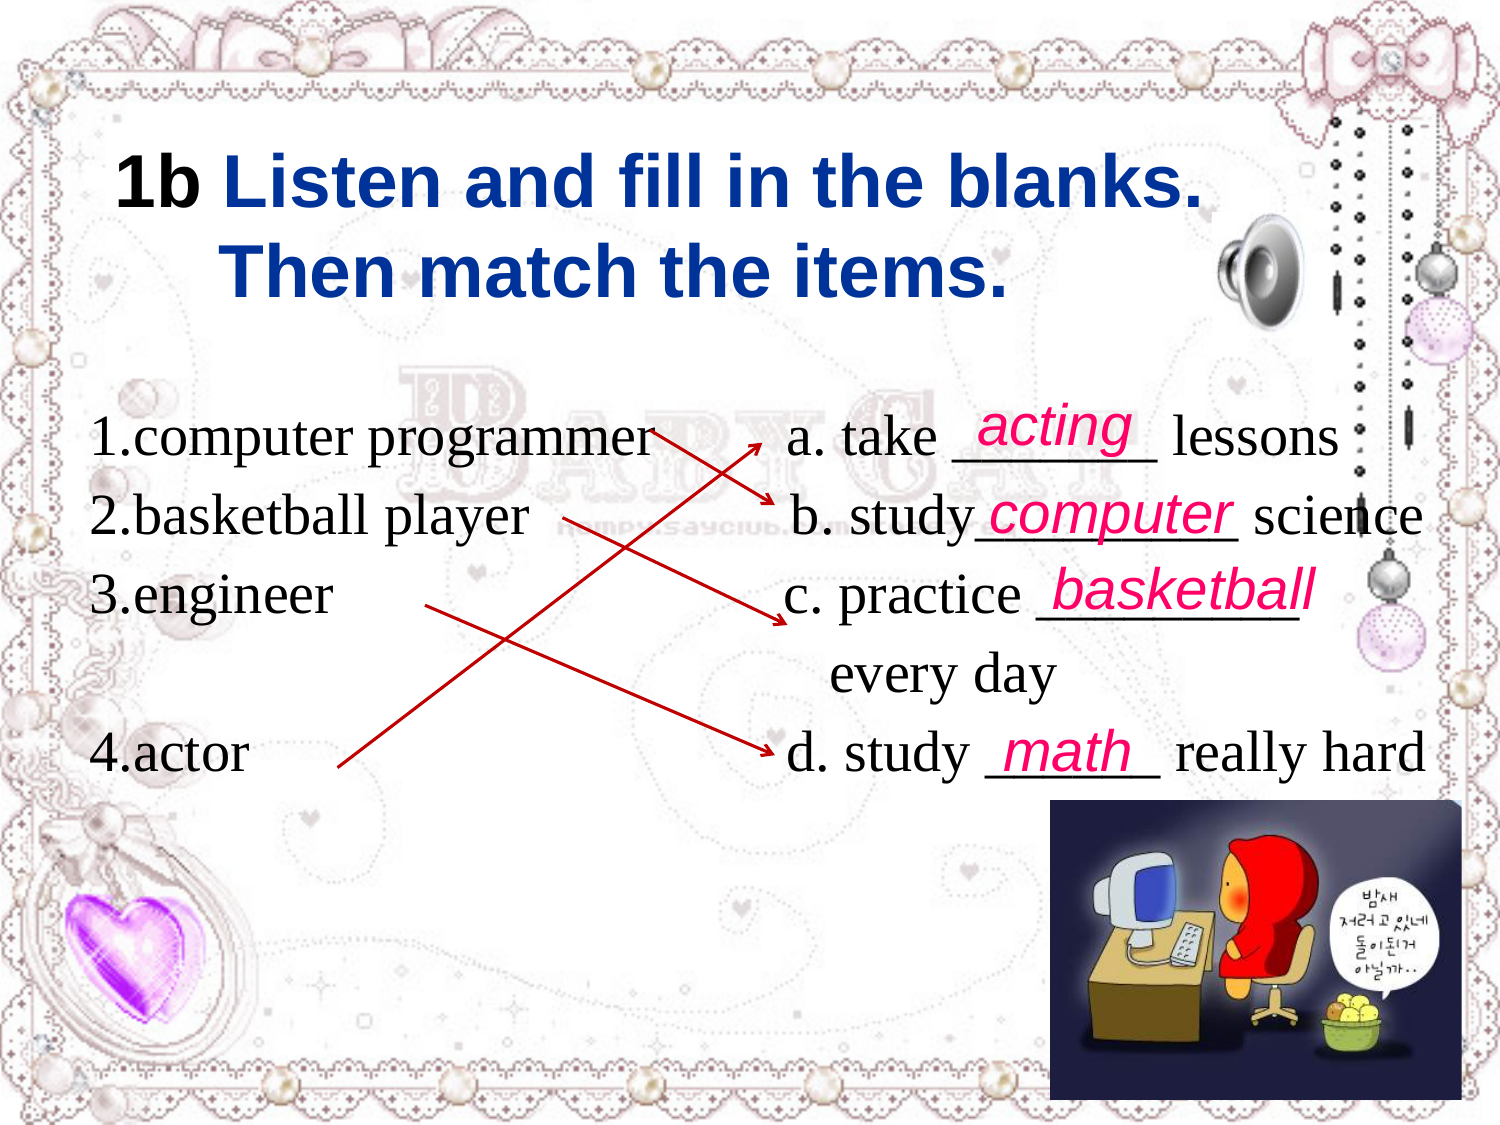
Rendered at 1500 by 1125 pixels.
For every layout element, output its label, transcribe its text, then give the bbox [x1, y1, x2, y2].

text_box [766, 517, 788, 626]
text_box 1b Listen and fill in the blanks. Then match the items. [99, 124, 1375, 320]
text_box 1.computer programmer a. take _______ lessons 2.basketball player b. study_________ science 3.engineer c. practice _________ every day 4.actor d. study ______ really hard [75, 380, 1475, 871]
text_box basketball [1037, 544, 1363, 629]
text_box math [988, 705, 1148, 790]
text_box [766, 604, 776, 756]
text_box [337, 442, 763, 768]
picture [0, 0, 1500, 1125]
text_box computer [974, 467, 1263, 553]
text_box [649, 429, 776, 506]
text_box acting [962, 380, 1250, 465]
